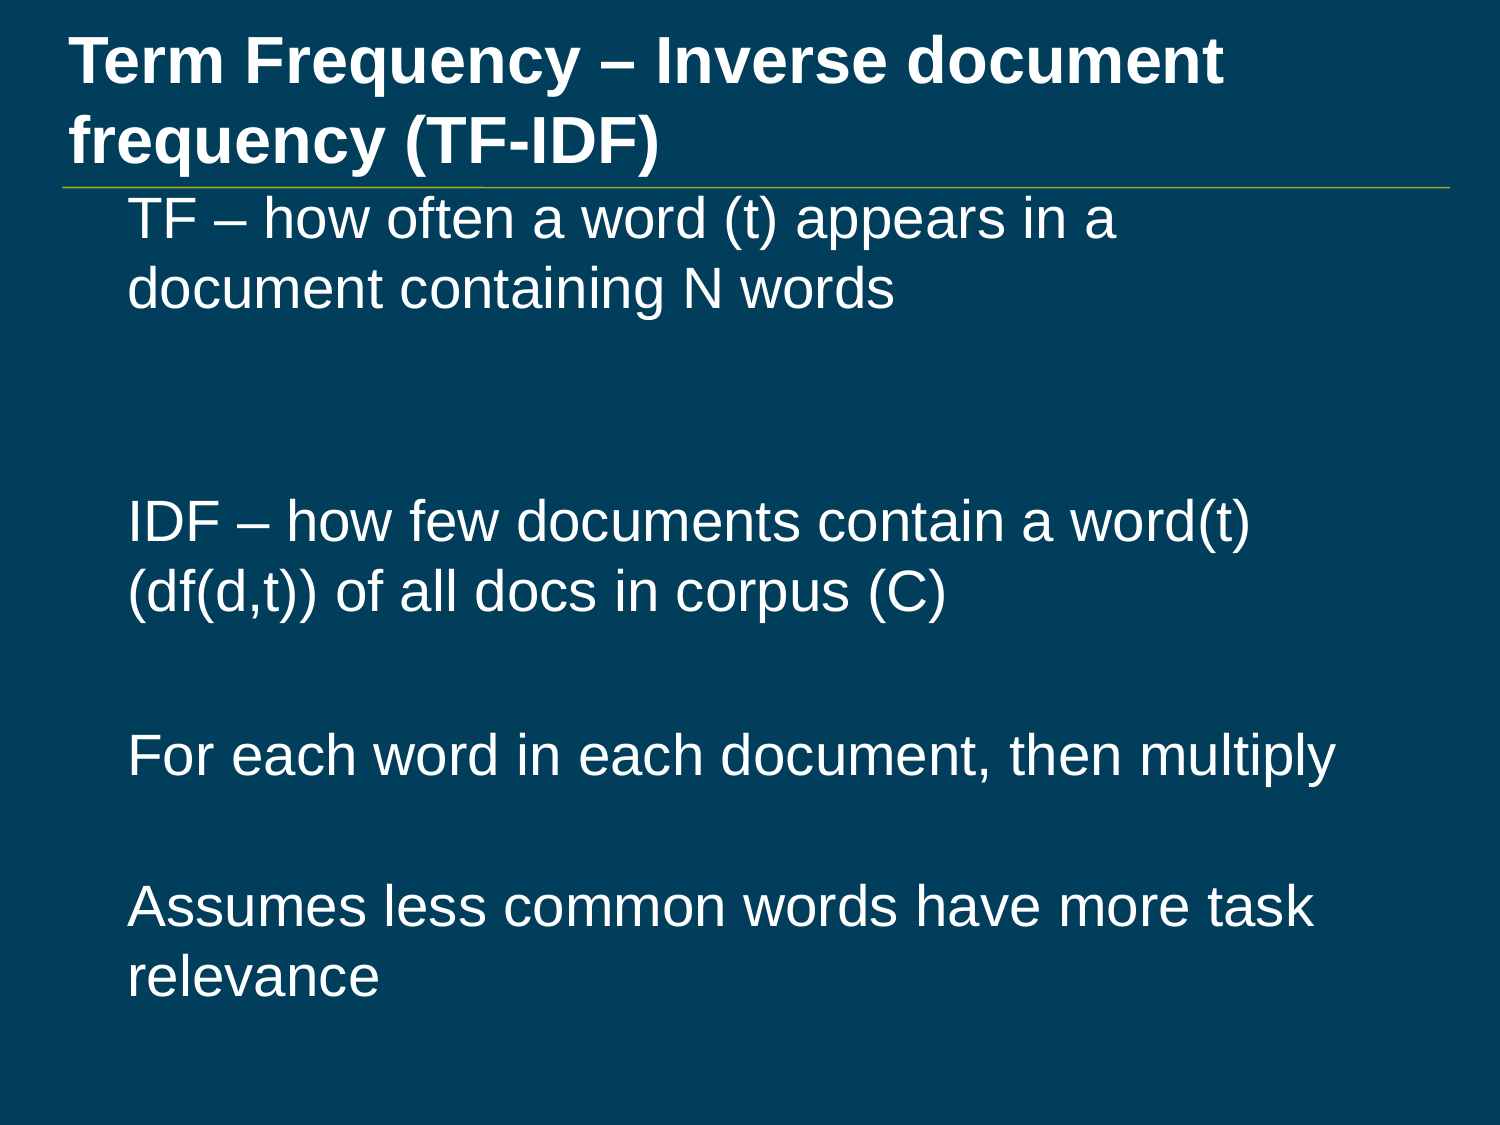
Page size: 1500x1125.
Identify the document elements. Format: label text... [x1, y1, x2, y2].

title Term Frequency – Inverse document frequency (TF-IDF) [52, 3, 1448, 192]
